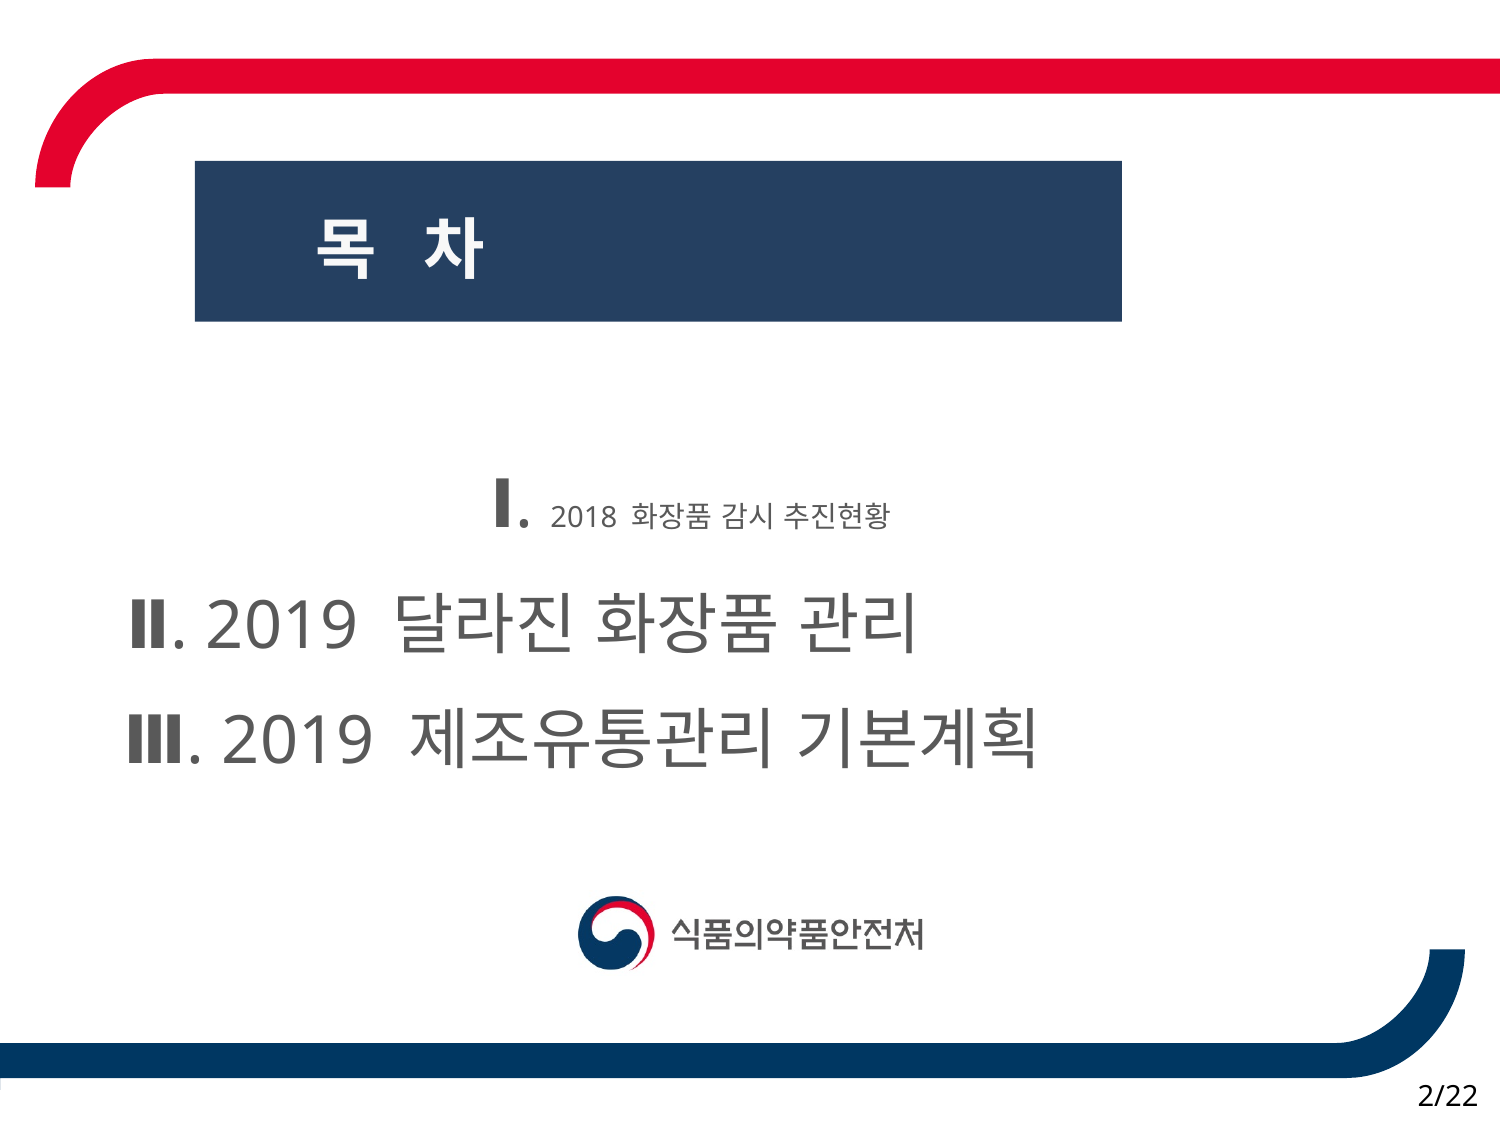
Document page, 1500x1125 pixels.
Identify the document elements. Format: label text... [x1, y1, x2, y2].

picture [545, 890, 955, 976]
text_box Ⅲ. 2019 제조유통관리 기본계획 [109, 689, 1341, 775]
list Ⅱ. 2019 달라진 화장품 관리 [112, 574, 1258, 660]
text_box [193, 159, 1124, 324]
text_box 2/22 [1387, 1070, 1500, 1121]
title 목 차 [301, 199, 860, 283]
list Ⅰ. 2018 화장품 감시 추진현황 [112, 453, 1270, 539]
